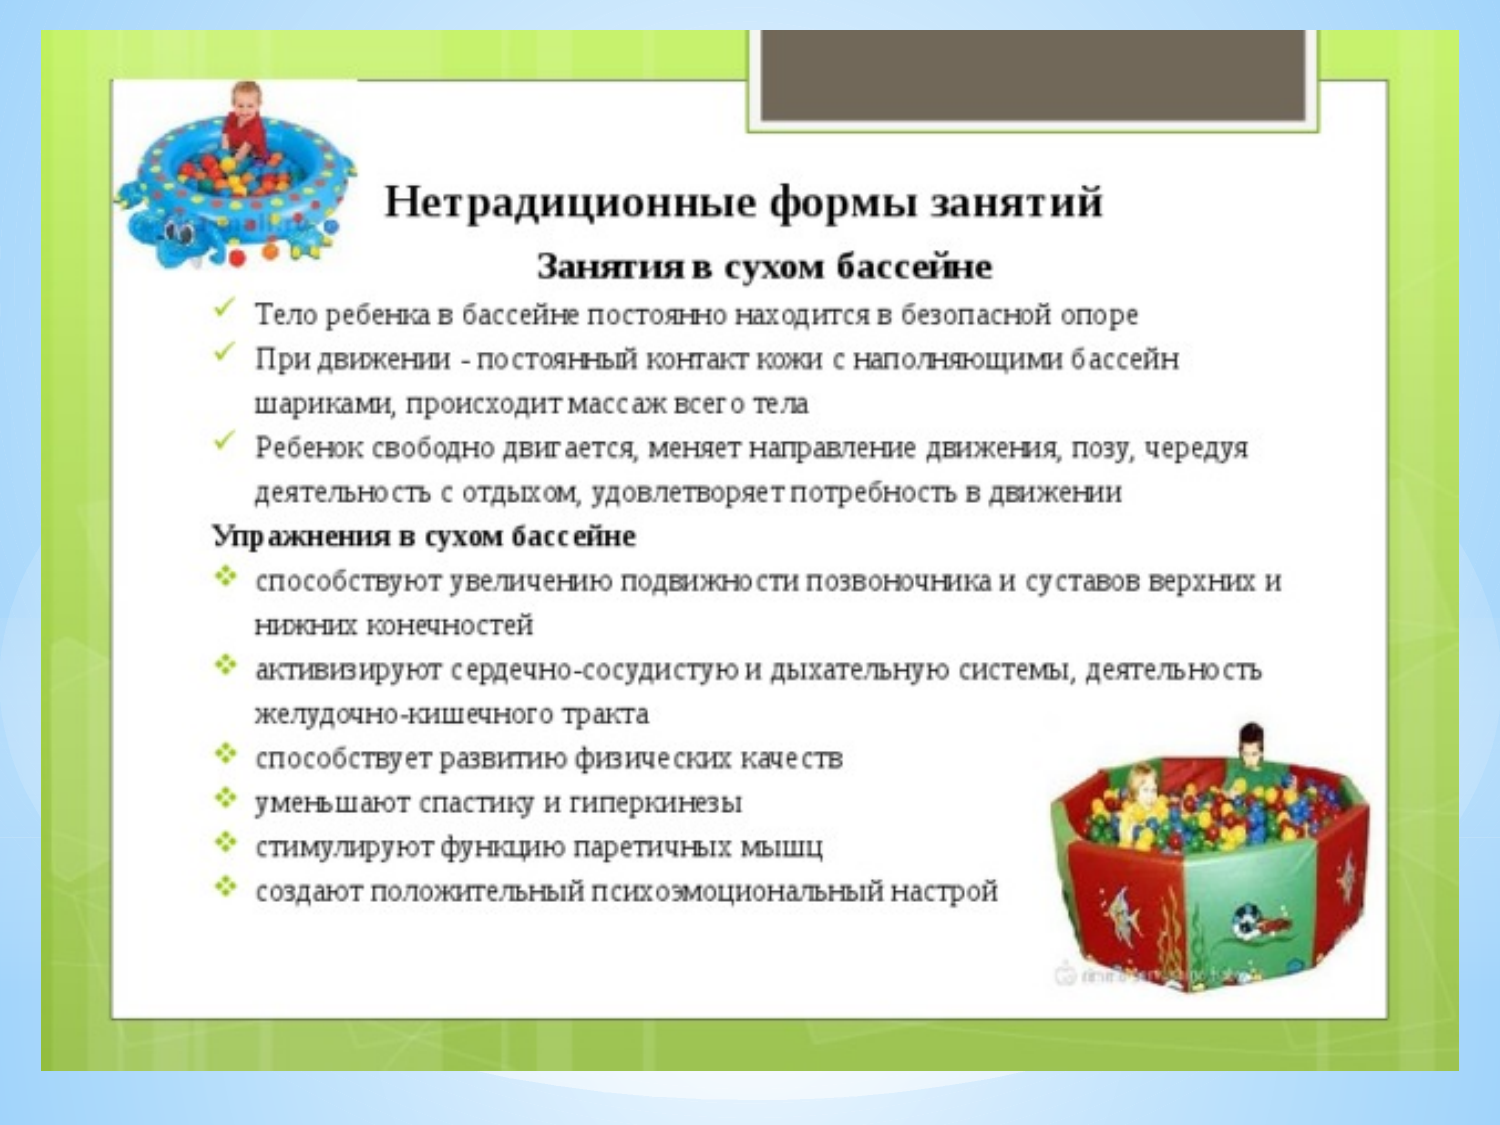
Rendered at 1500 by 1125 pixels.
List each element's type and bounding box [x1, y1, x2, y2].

list [41, 30, 1459, 1071]
